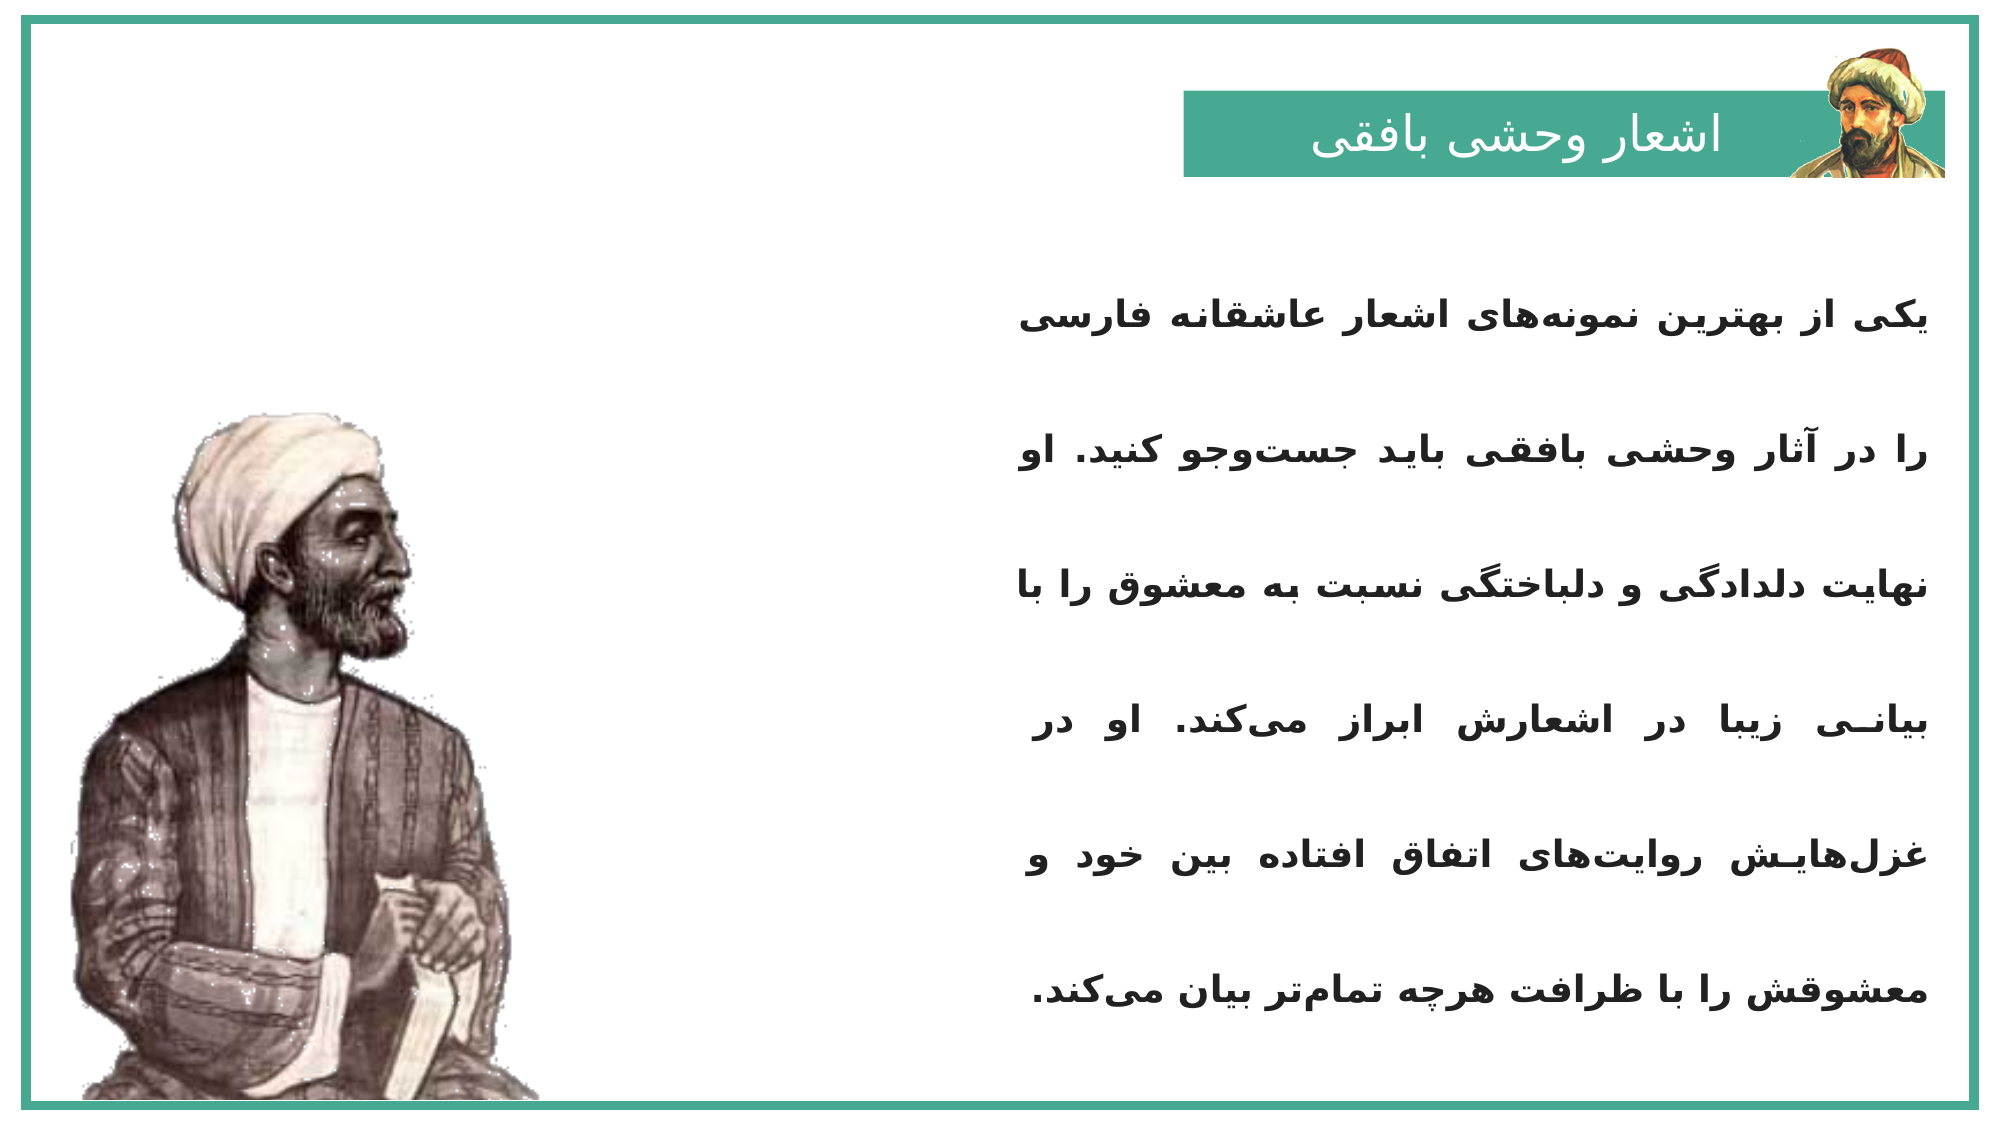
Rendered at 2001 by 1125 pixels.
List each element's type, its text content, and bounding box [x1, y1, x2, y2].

picture [1784, 7, 1945, 178]
text_box اشعار وحشی بافقی [1188, 93, 1847, 169]
text_box یکی از بهترین نمونه‌های اشعار عاشقانه فارسی را در آثار وحشی بافقی باید جست‌و‌جو کنید. او نهایت دلدادگی و دلباختگی نسبت به معشوق را با بیانی زیبا در اشعارش ابراز می‌کند. او در غزل‌هایش روایت‌های اتفاق افتاده بین خود و معشوقش را با ظرافت هرچه تمام‌‌تر بیان می‌کند. [999, 192, 1945, 1018]
picture [31, 326, 554, 1100]
